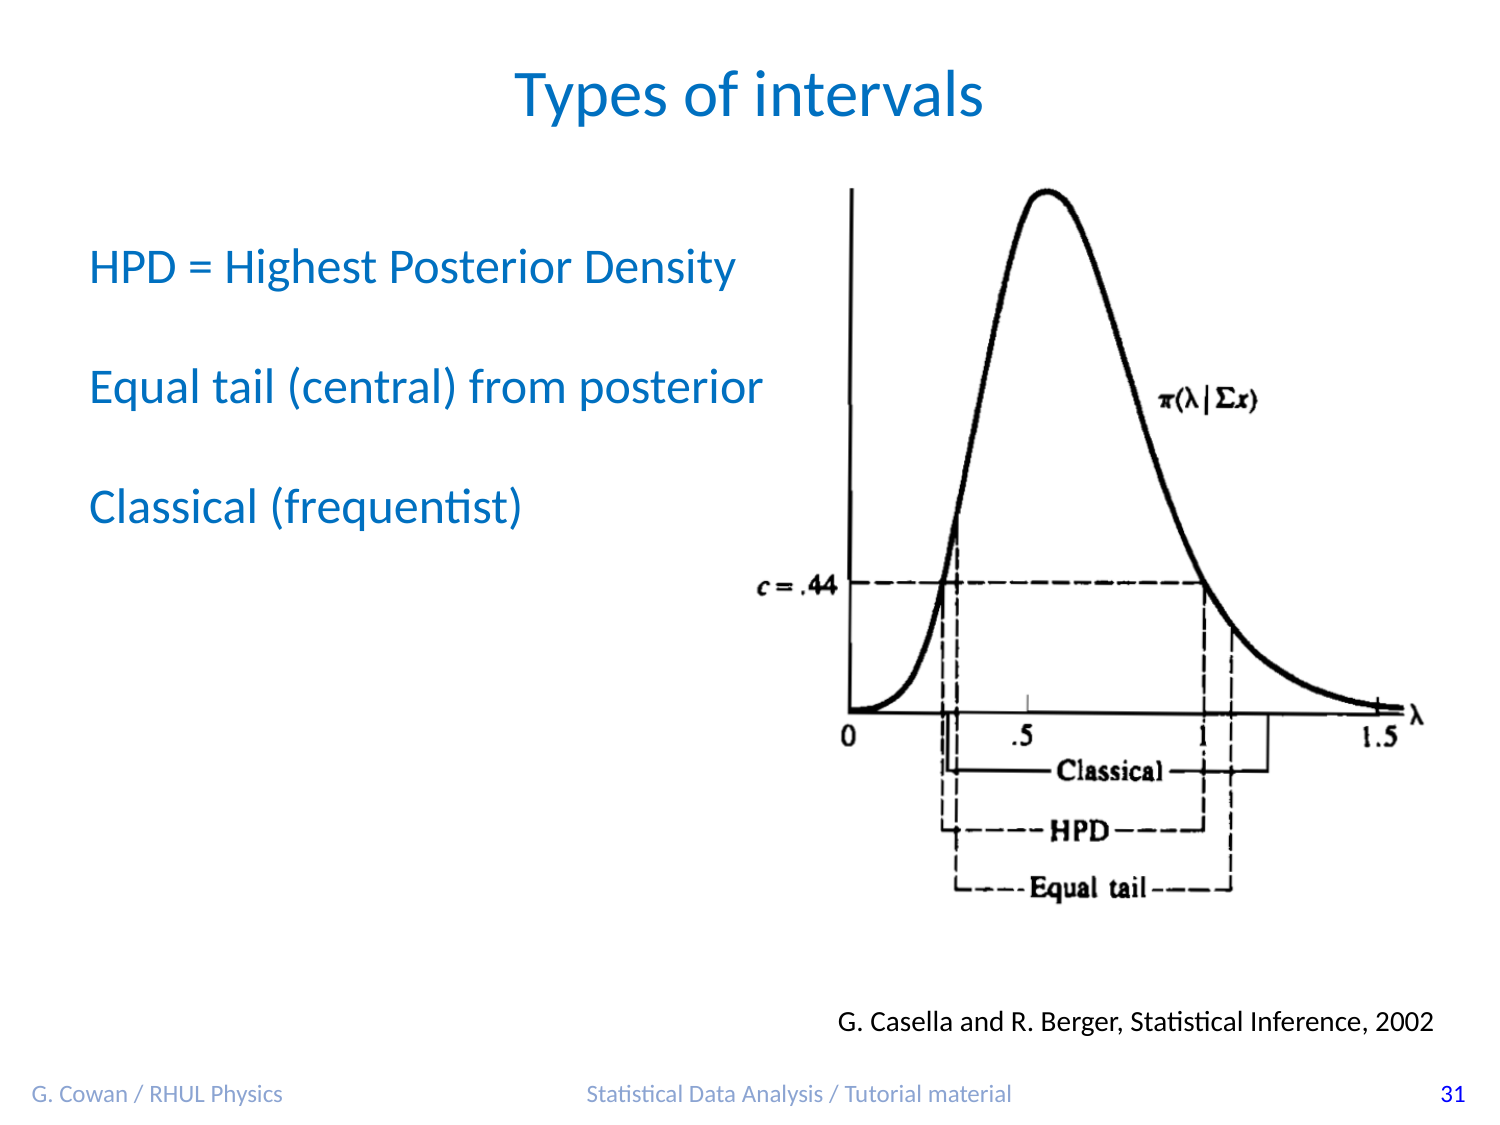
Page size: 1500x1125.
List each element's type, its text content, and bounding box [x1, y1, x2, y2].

slide_number G. Cowan / RHUL Physics [16, 1062, 338, 1123]
slide_number 31 [1262, 1062, 1481, 1123]
text_box HPD = Highest Posterior Density Equal tail (central) from posterior Classical (frequentist) [74, 225, 711, 541]
text_box Types of intervals [112, 42, 1388, 126]
picture [716, 164, 1500, 924]
text_box G. Casella and R. Berger, Statistical Inference, 2002 [823, 994, 1450, 1045]
footer Statistical Data Analysis / Tutorial material [338, 1062, 1262, 1123]
